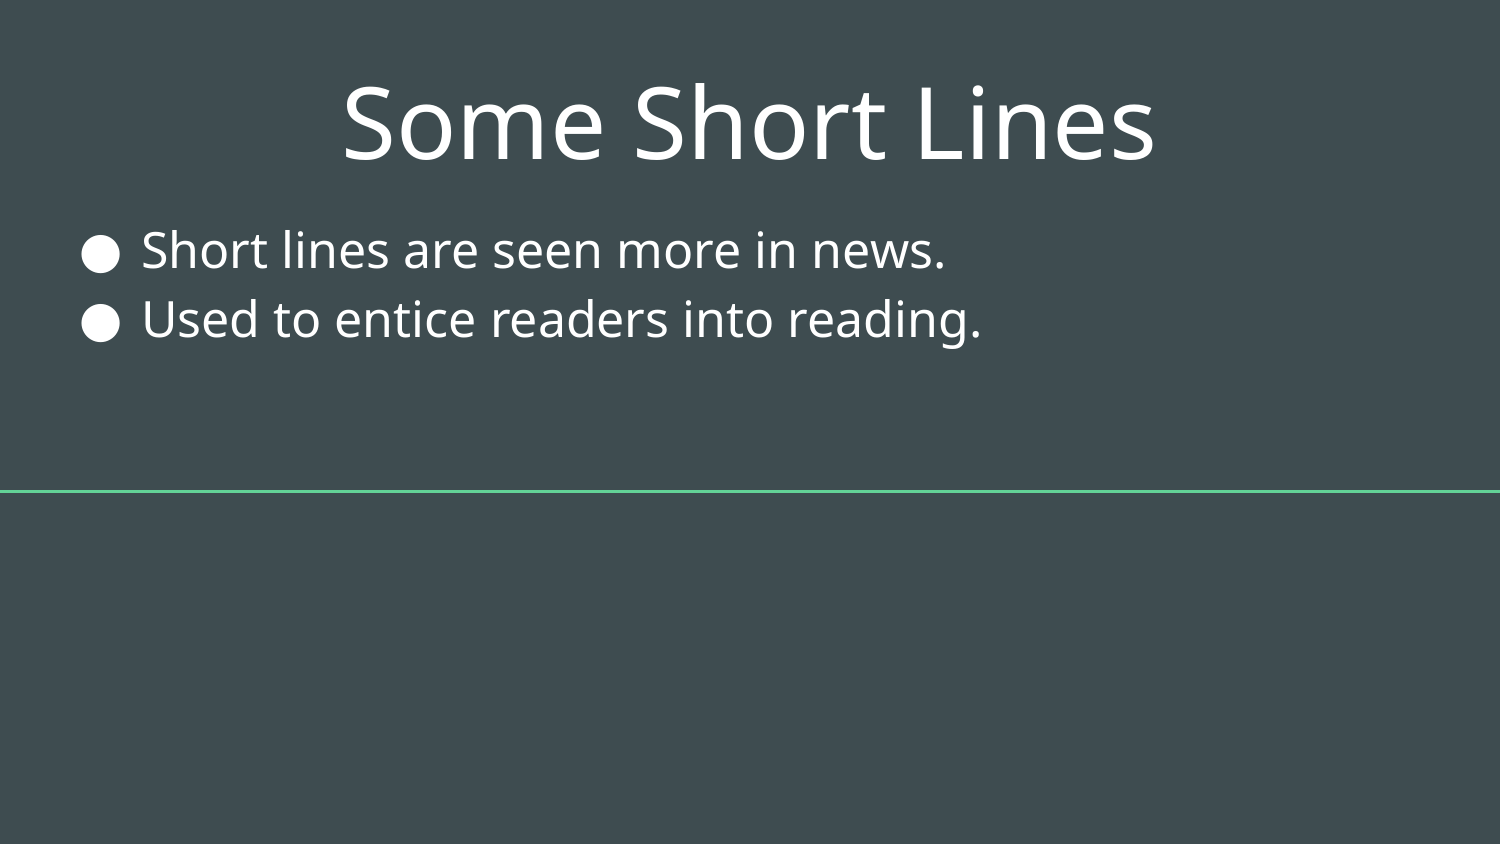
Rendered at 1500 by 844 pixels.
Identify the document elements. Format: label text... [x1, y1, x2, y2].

title Some Short Lines [51, 35, 1449, 194]
subtitle Short lines are seen more in news. Used to entice readers into reading. [51, 194, 1449, 640]
